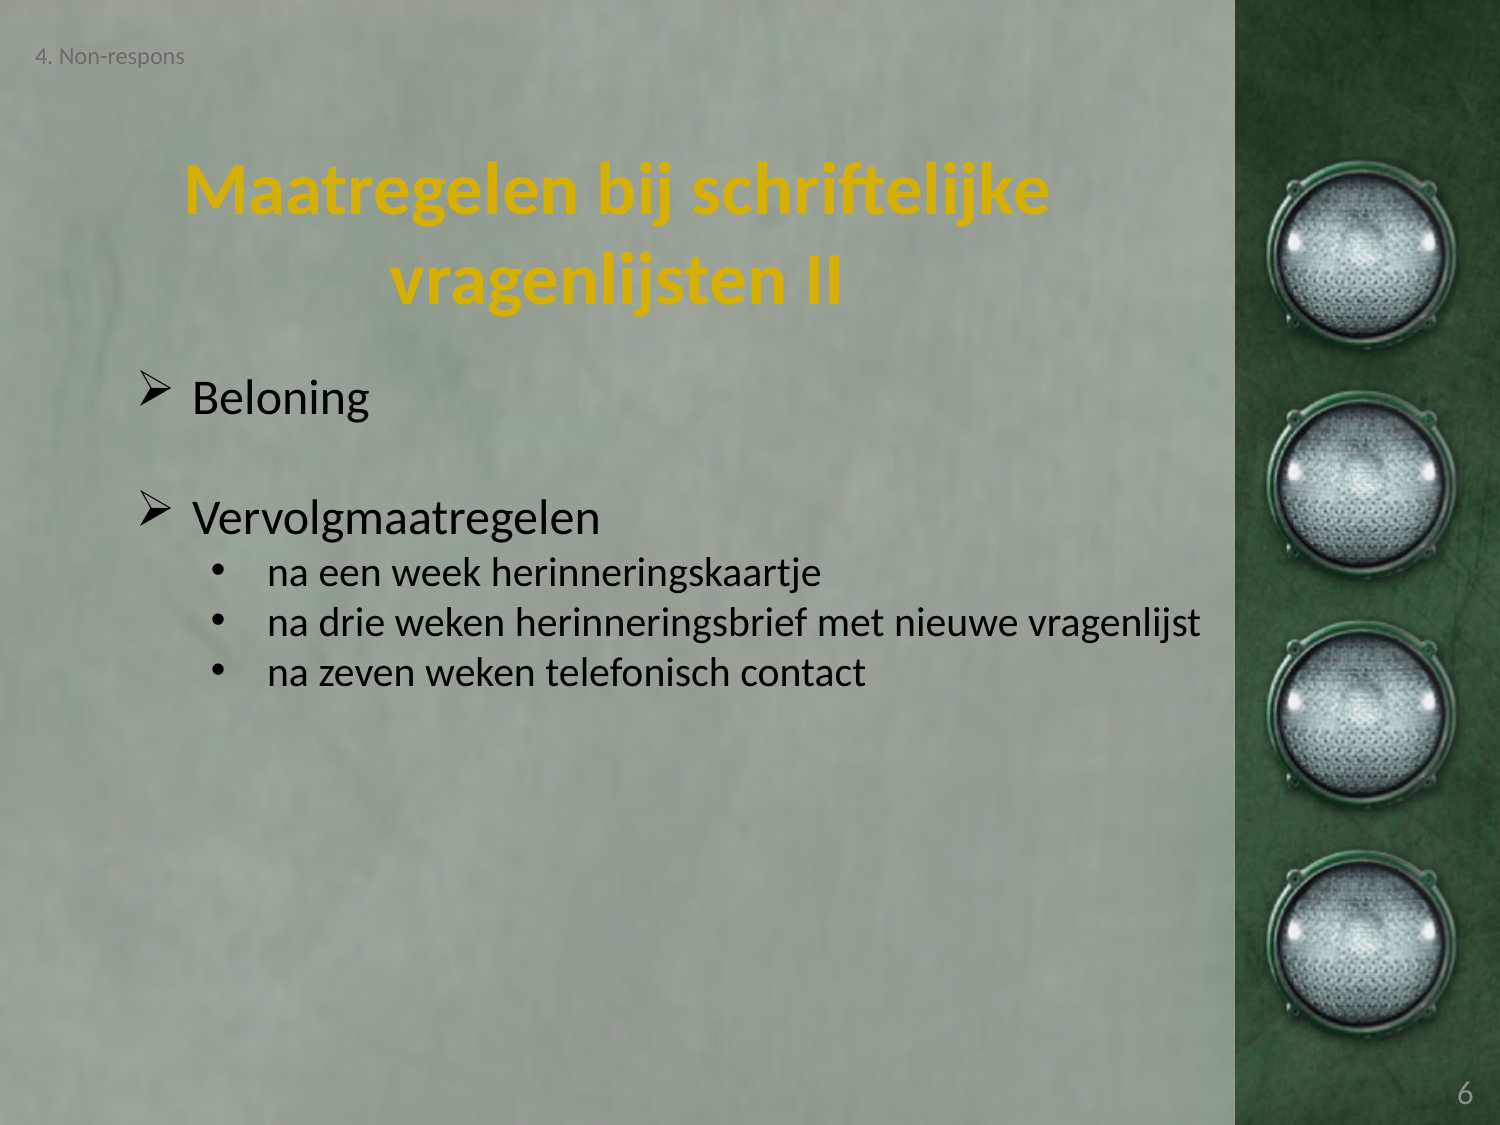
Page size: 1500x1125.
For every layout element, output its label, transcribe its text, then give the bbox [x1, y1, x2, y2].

title 4. Non-respons [19, 32, 377, 77]
picture [0, 0, 1500, 1125]
text_box Beloning Vervolgmaatregelen na een week herinneringskaartje na drie weken herinneringsbrief met nieuwe vragenlijst na zeven weken telefonisch contact [121, 297, 1229, 702]
subtitle Maatregelen bij schriftelijke vragenlijsten II [0, 131, 1229, 276]
